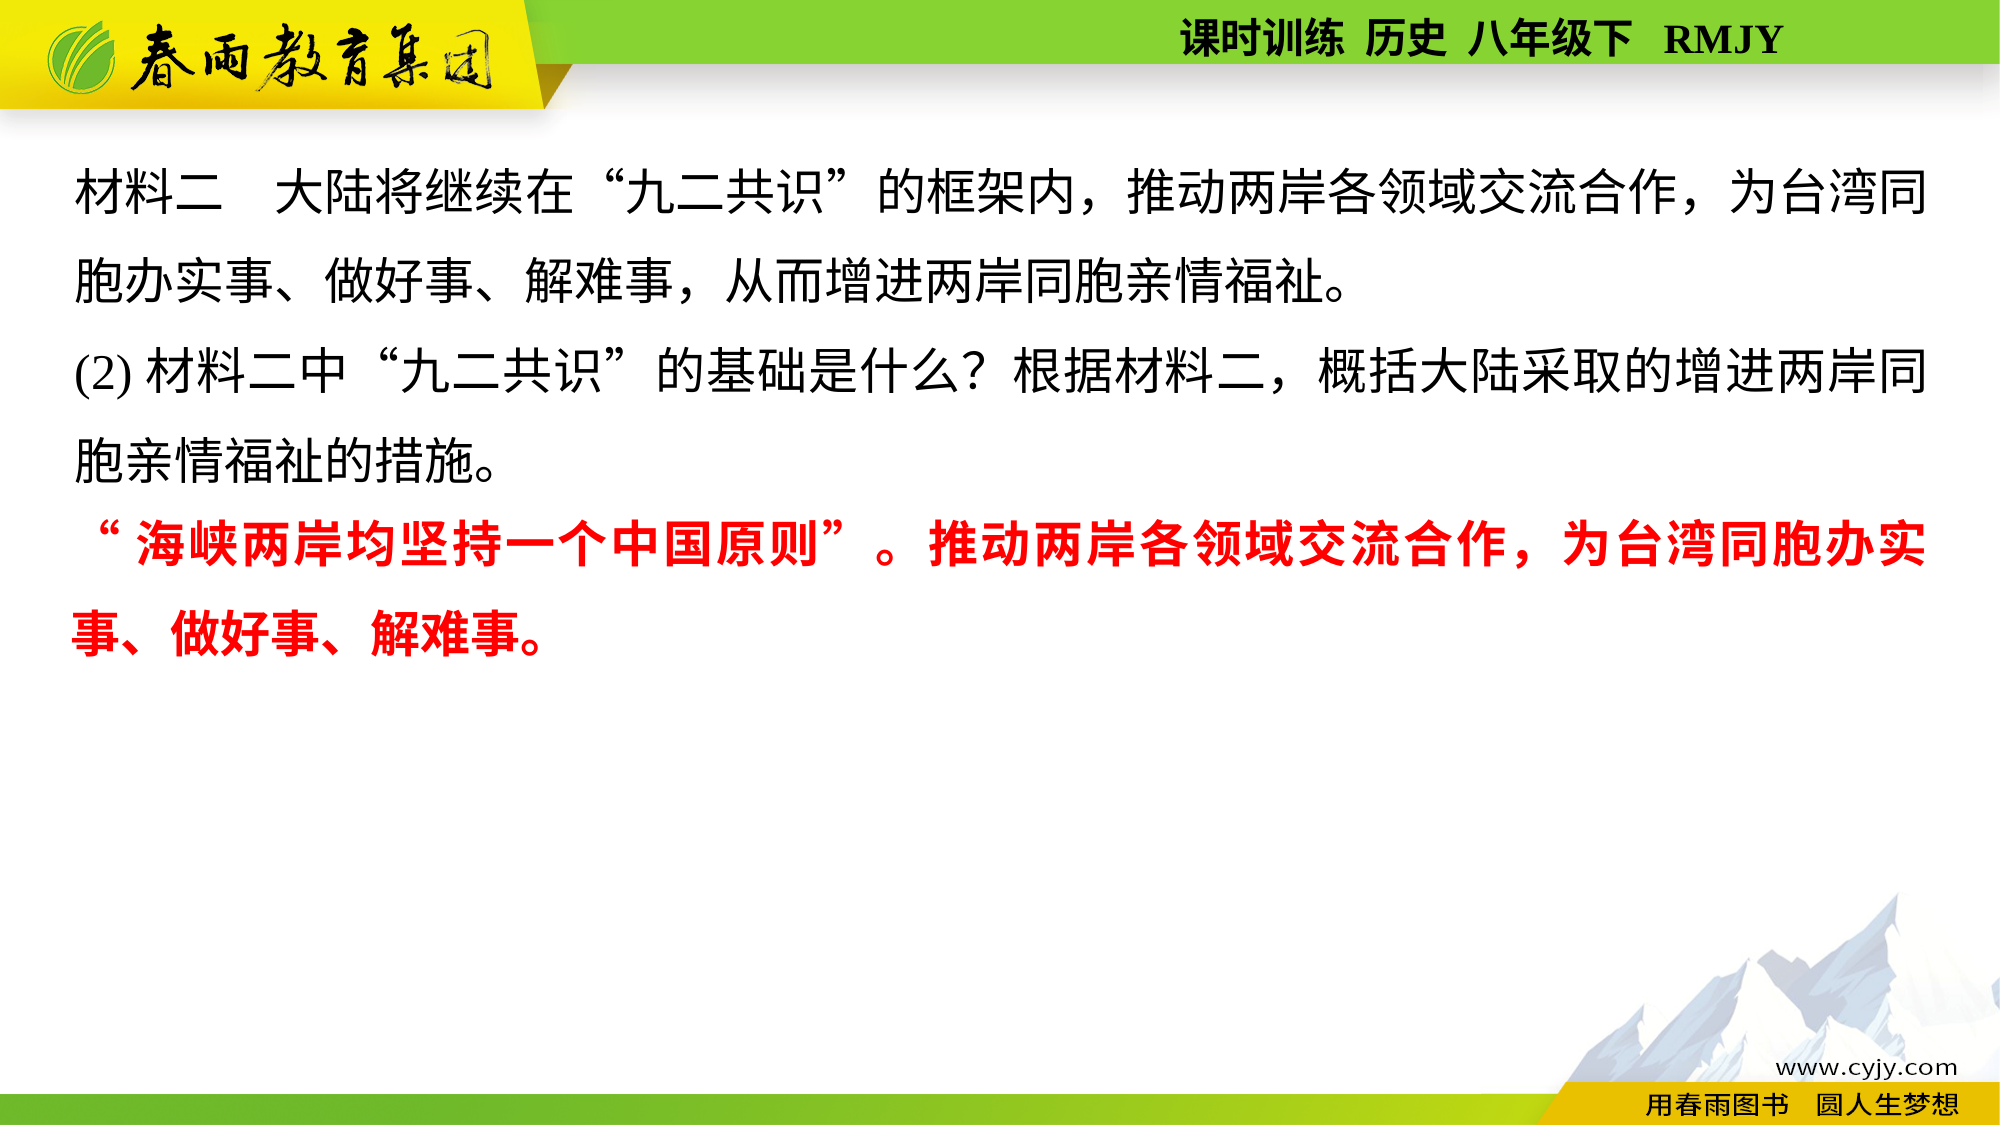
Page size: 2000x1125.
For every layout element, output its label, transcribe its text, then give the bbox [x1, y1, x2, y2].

list 材料二 大陆将继续在“九二共识”的框架内，推动两岸各领域交流合作，为台湾同胞办实事、做好事、解难事，从而增进两岸同胞亲情福祉。 (2)材料二中“九二共识”的基础是什么？根据材料二，概括大陆采取的增进两岸同胞亲情福祉的措施。 [59, 122, 1944, 474]
picture [0, 0, 2000, 1125]
text_box “海峡两岸均坚持一个中国原则”。推动两岸各领域交流合作，为台湾同胞办实事、做好事、解难事。 [56, 474, 1944, 670]
